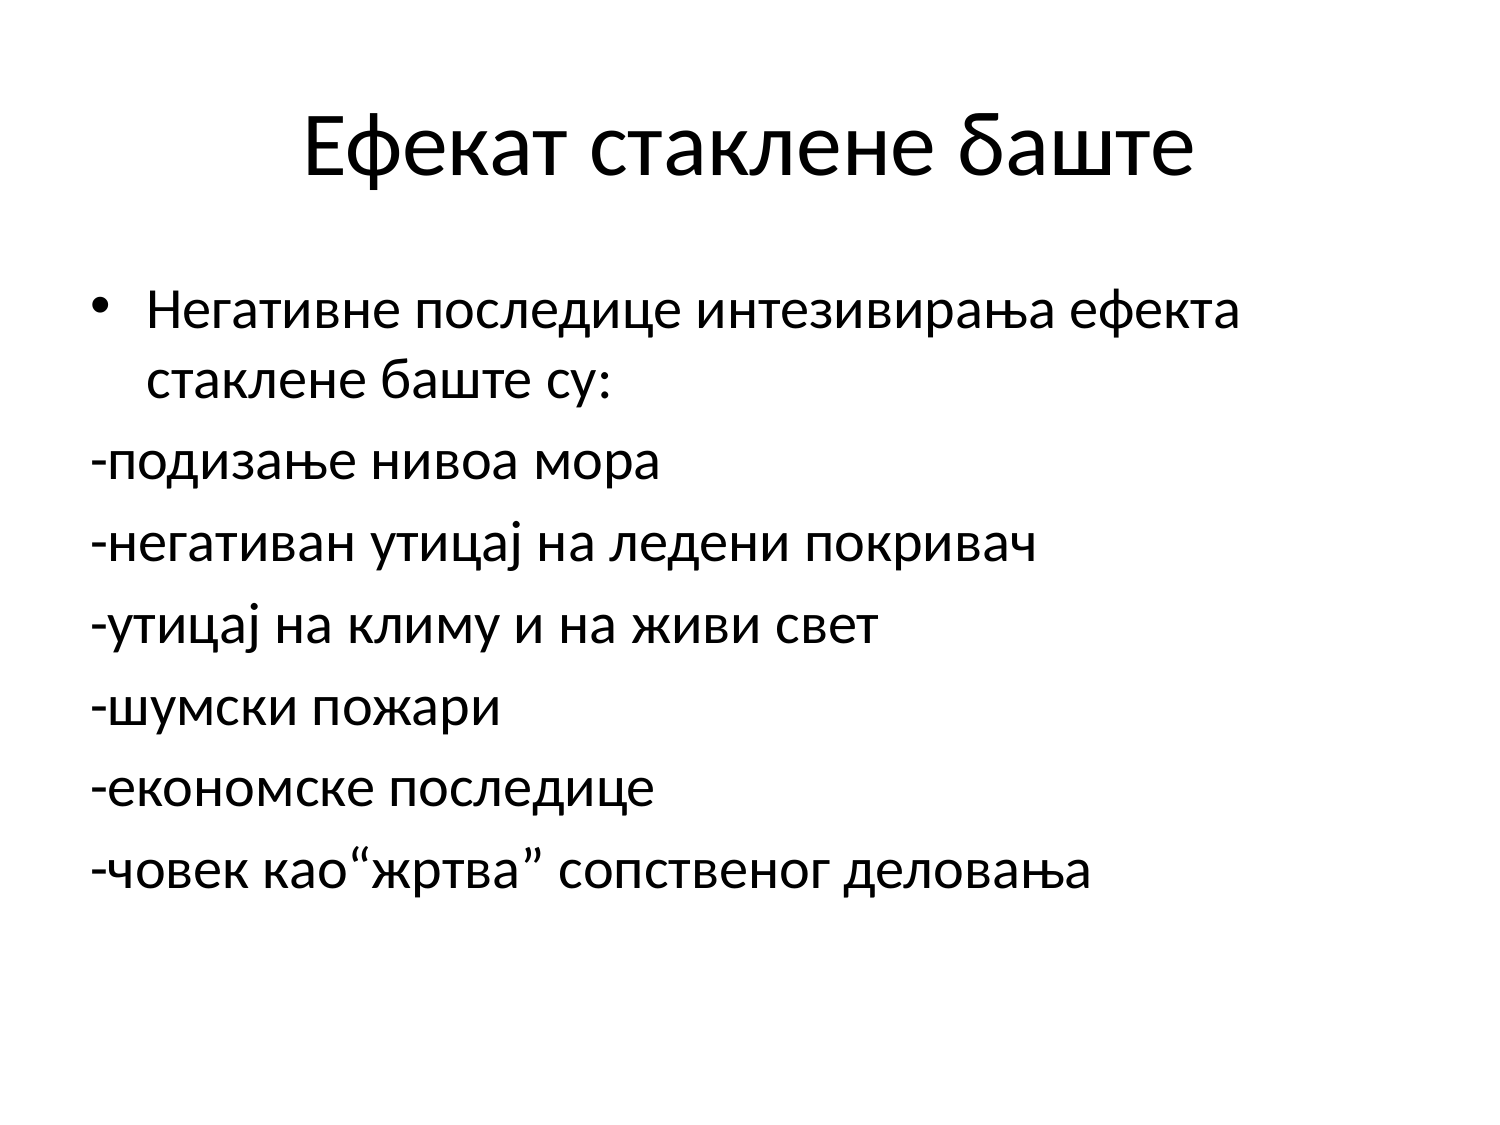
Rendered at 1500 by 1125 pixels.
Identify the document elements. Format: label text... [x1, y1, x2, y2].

title Ефекат стаклене баште [75, 45, 1425, 233]
list Негативне последице интезивирања ефекта стаклене баште су: -подизање нивоа мора -негативан утицај на ледени покривач -утицај на климу и на живи свет -шумски пожари -економске последице -човек као“жртва” сопственог деловања [75, 262, 1425, 1005]
